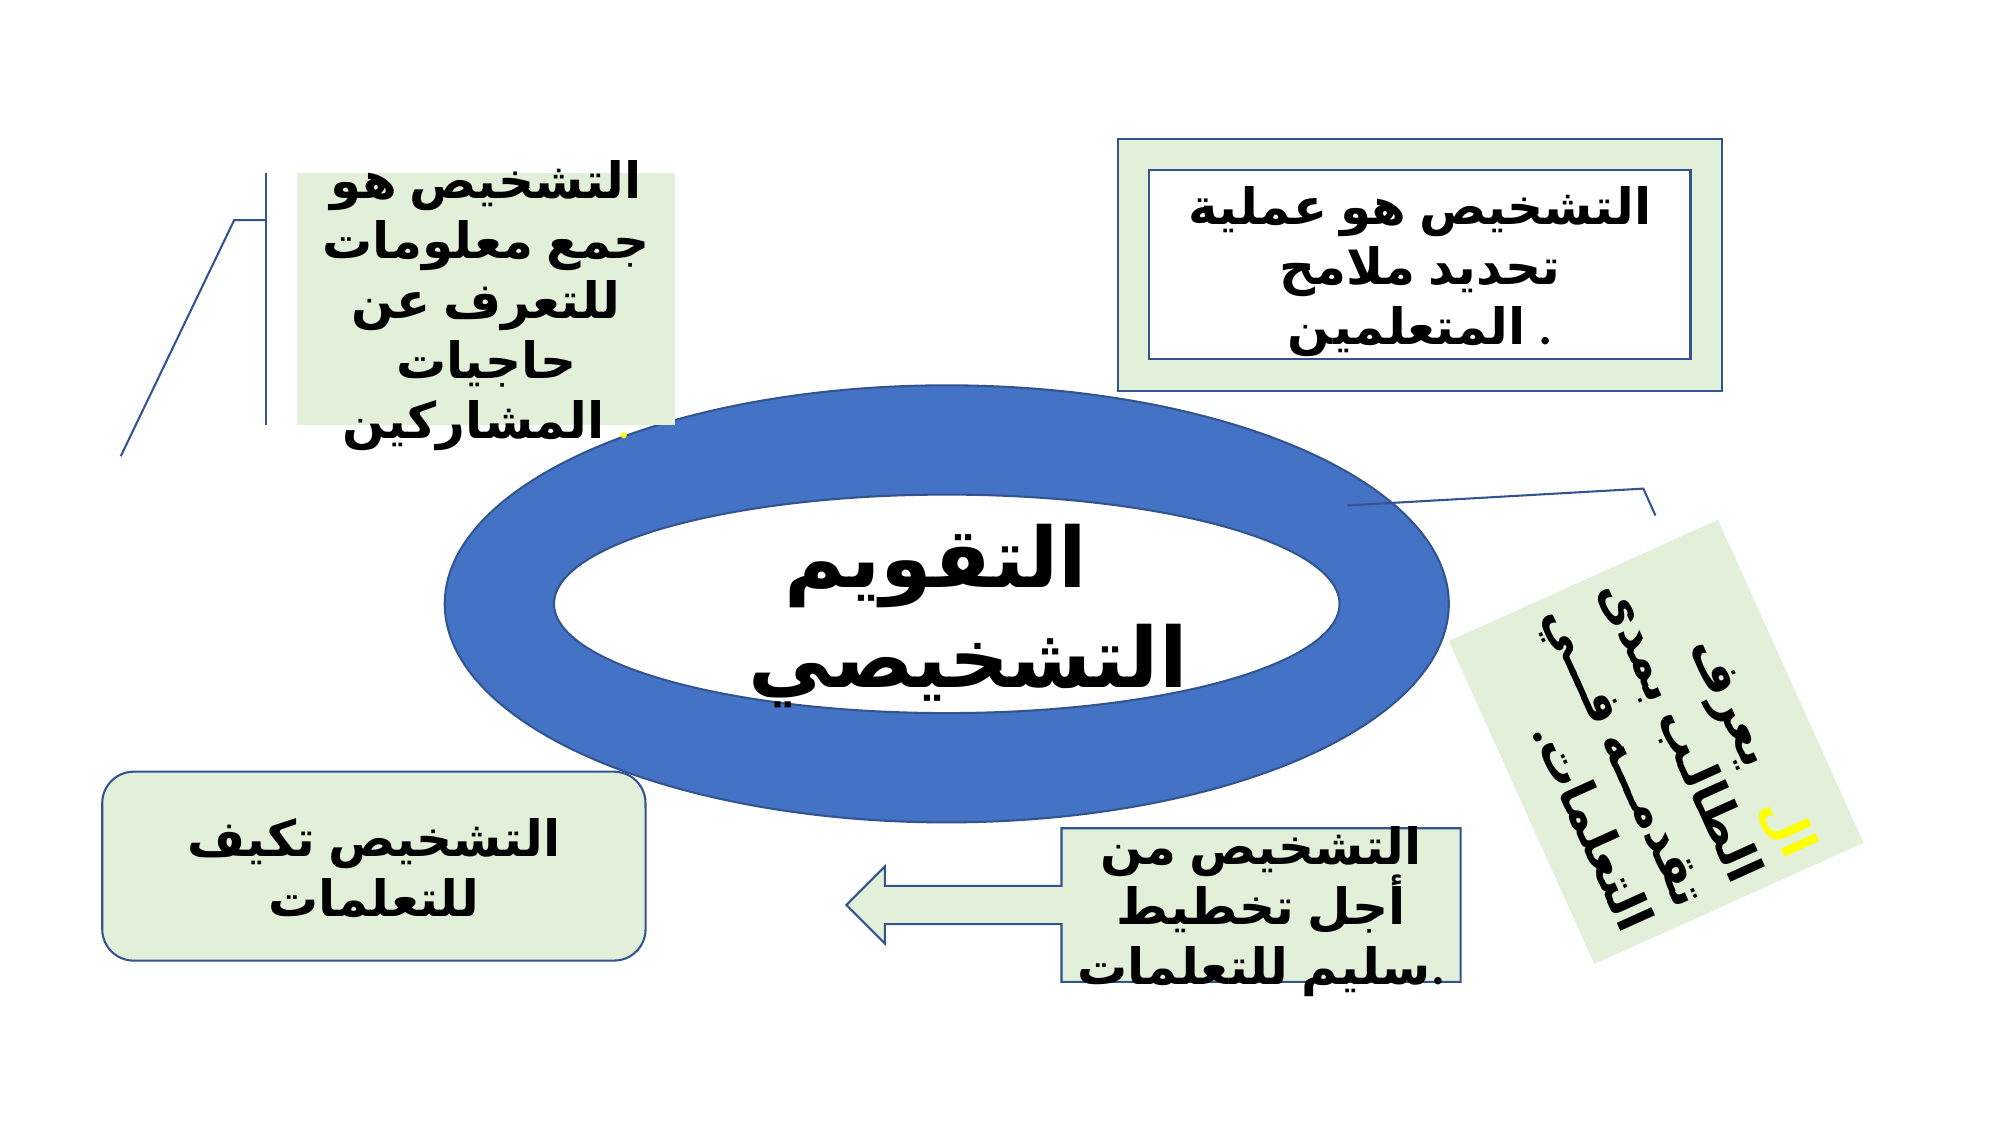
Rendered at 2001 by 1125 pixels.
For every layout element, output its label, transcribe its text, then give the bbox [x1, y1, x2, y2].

text_box التشخيص هو جمع معلومات للتعرف عن حاجيات المشاركين . [297, 173, 675, 425]
text_box ال يعرف الطالب بمدى تقدمه في التعلمات. [1448, 519, 1864, 965]
text_box التشخيص هو عملية تحديد ملامح المتعلمين . [1117, 138, 1723, 392]
text_box التقويم التشخيصي [443, 384, 1450, 824]
text_box التشخيص هو جمع معلومات للتعرف عن حاجيات المشاركين . [119, 172, 267, 457]
text_box التشخيص تكيف للتعلمات [101, 770, 647, 962]
text_box التشخيص من أجل تخطيط سليم للتعلمات. [844, 827, 1462, 983]
text_box ال يعرف الطالب بمدى تقدمه في التعلمات. [1347, 487, 1657, 516]
